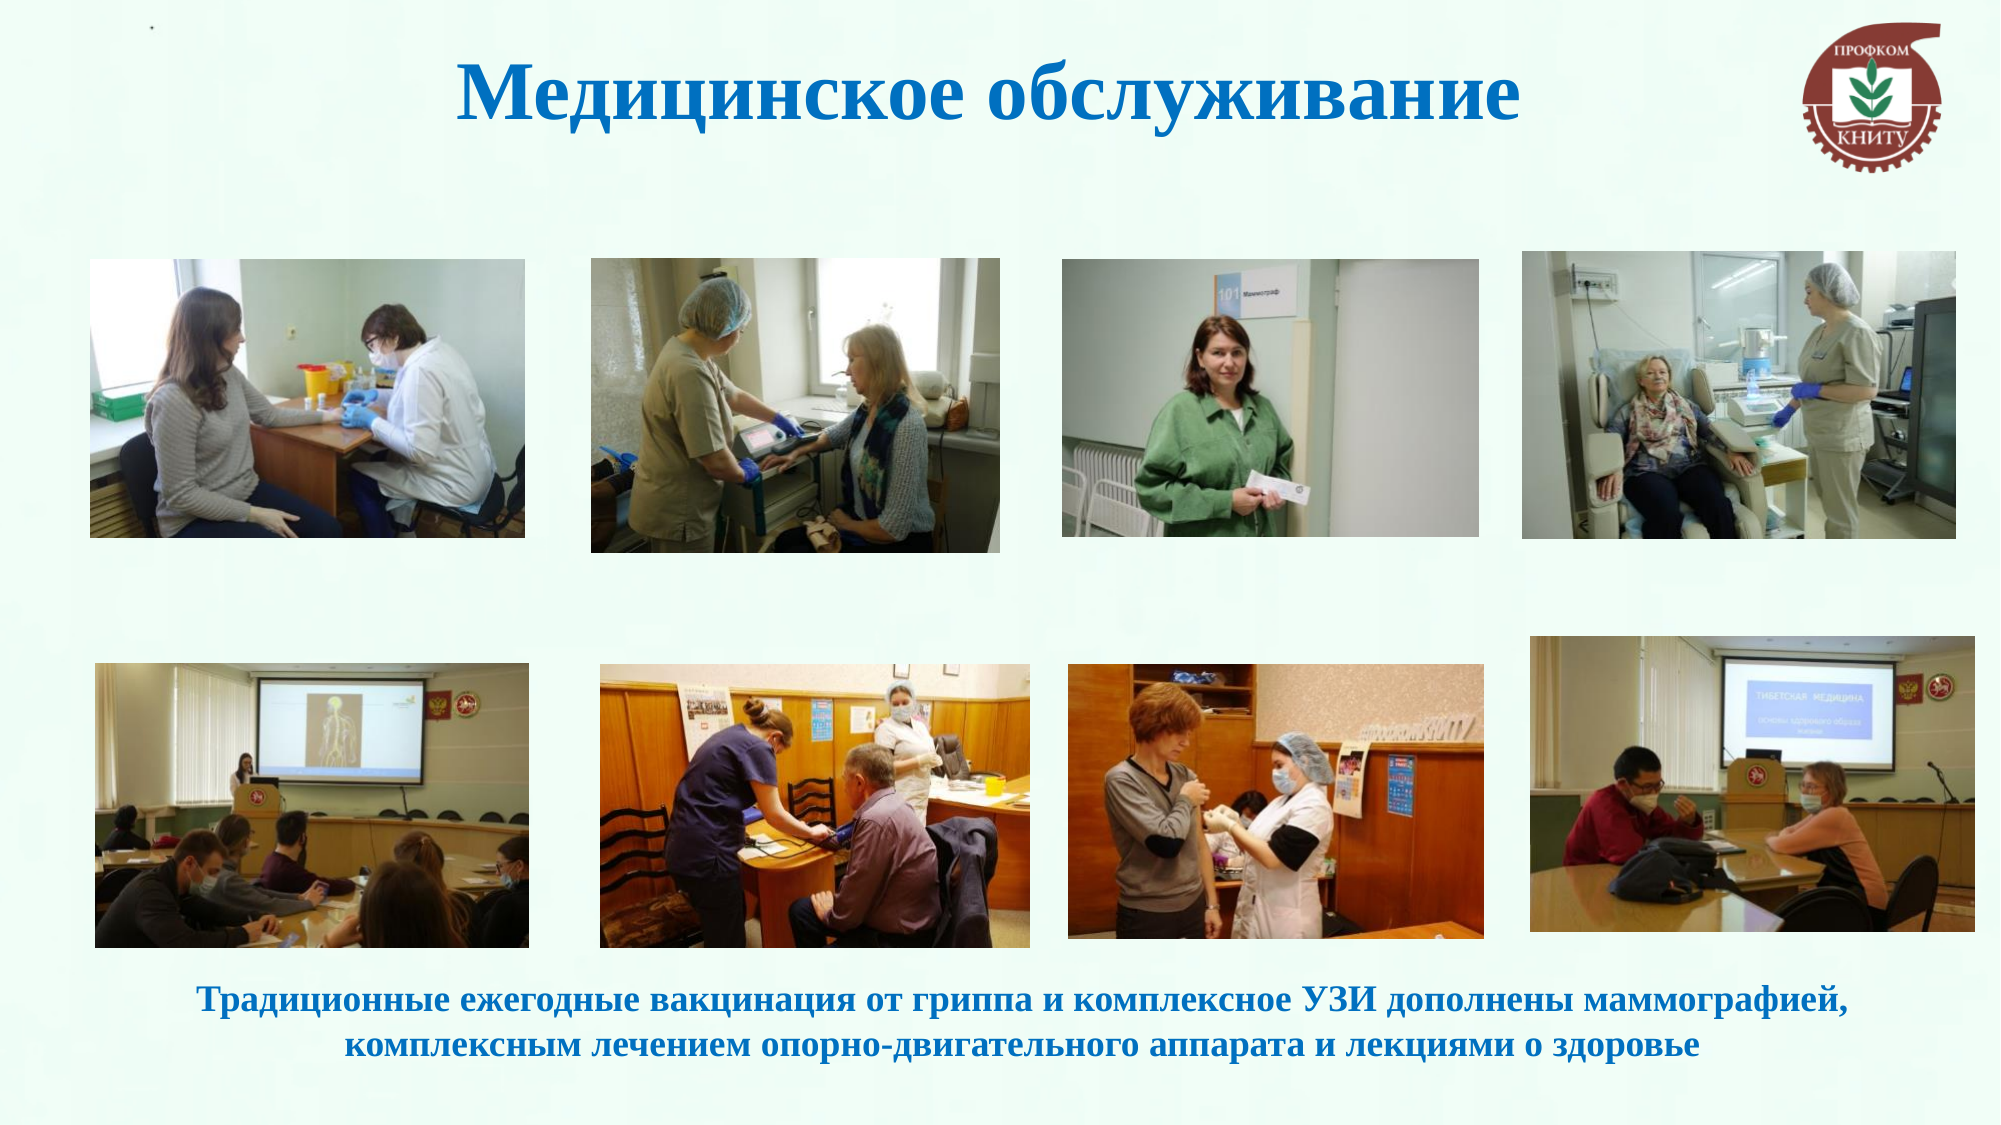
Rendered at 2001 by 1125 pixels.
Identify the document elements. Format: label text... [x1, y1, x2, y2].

text_box Традиционные ежегодные вакцинация от гриппа и комплексное УЗИ дополнены маммографией, комплексным лечением опорно-двигательного аппарата и лекциями о здоровье [90, 966, 1956, 1072]
picture [0, 0, 2001, 1125]
title Медицинское обслуживание [244, 39, 1756, 145]
